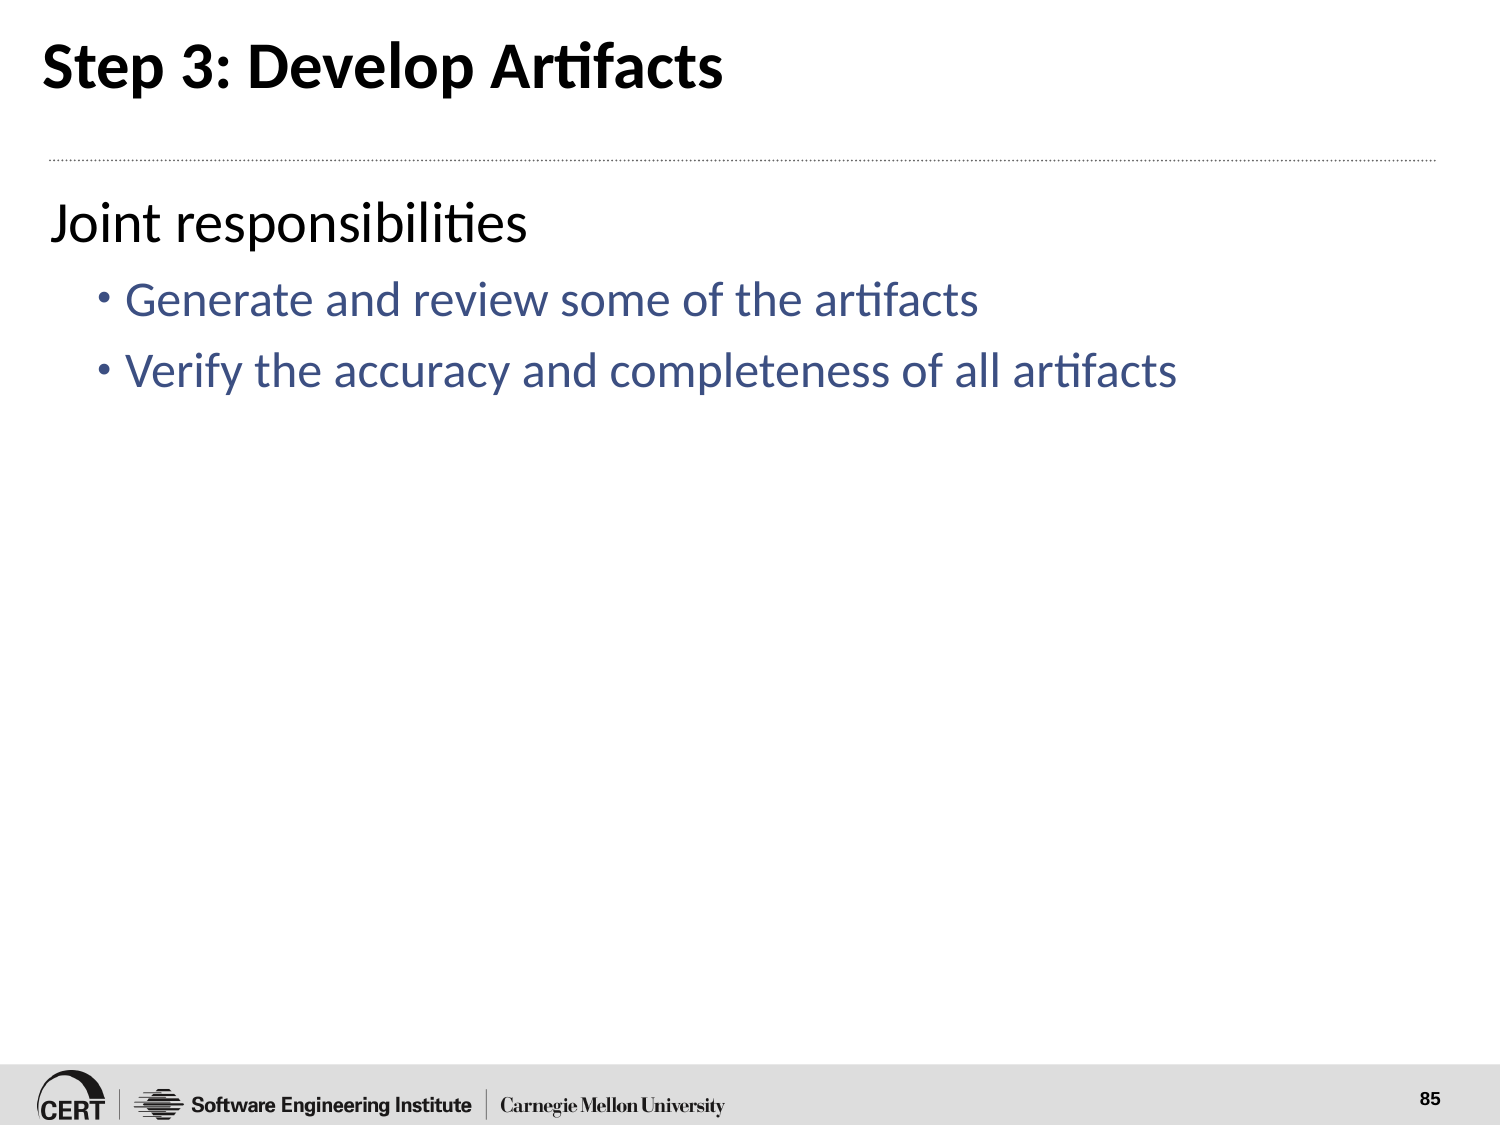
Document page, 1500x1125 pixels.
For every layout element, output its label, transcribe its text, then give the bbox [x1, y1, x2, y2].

title Step 3: Develop Artifacts [42, 37, 1434, 155]
picture [37, 1069, 725, 1122]
list Joint responsibilities Generate and review some of the artifacts Verify the accuracy and completeness of all artifacts [49, 187, 1438, 1001]
